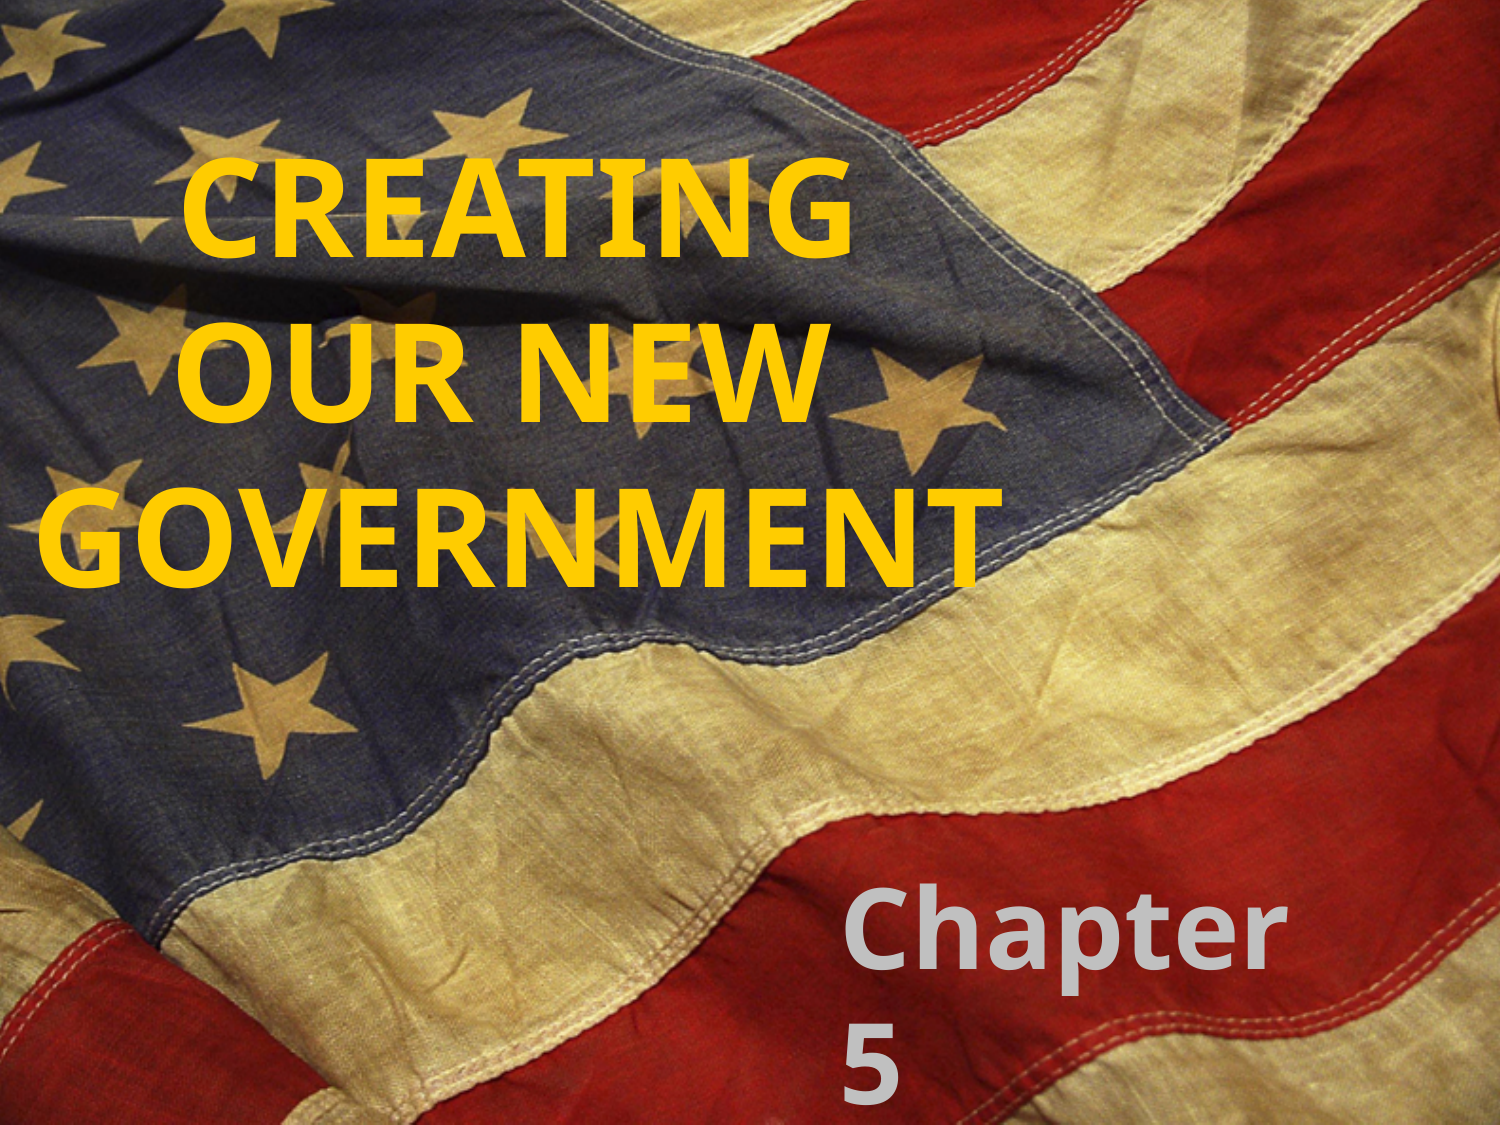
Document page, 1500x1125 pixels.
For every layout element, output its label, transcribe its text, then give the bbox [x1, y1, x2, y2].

text_box Chapter 5 [825, 849, 1325, 1125]
text_box Creating our new government [0, 112, 1038, 623]
picture [0, 0, 1500, 1125]
